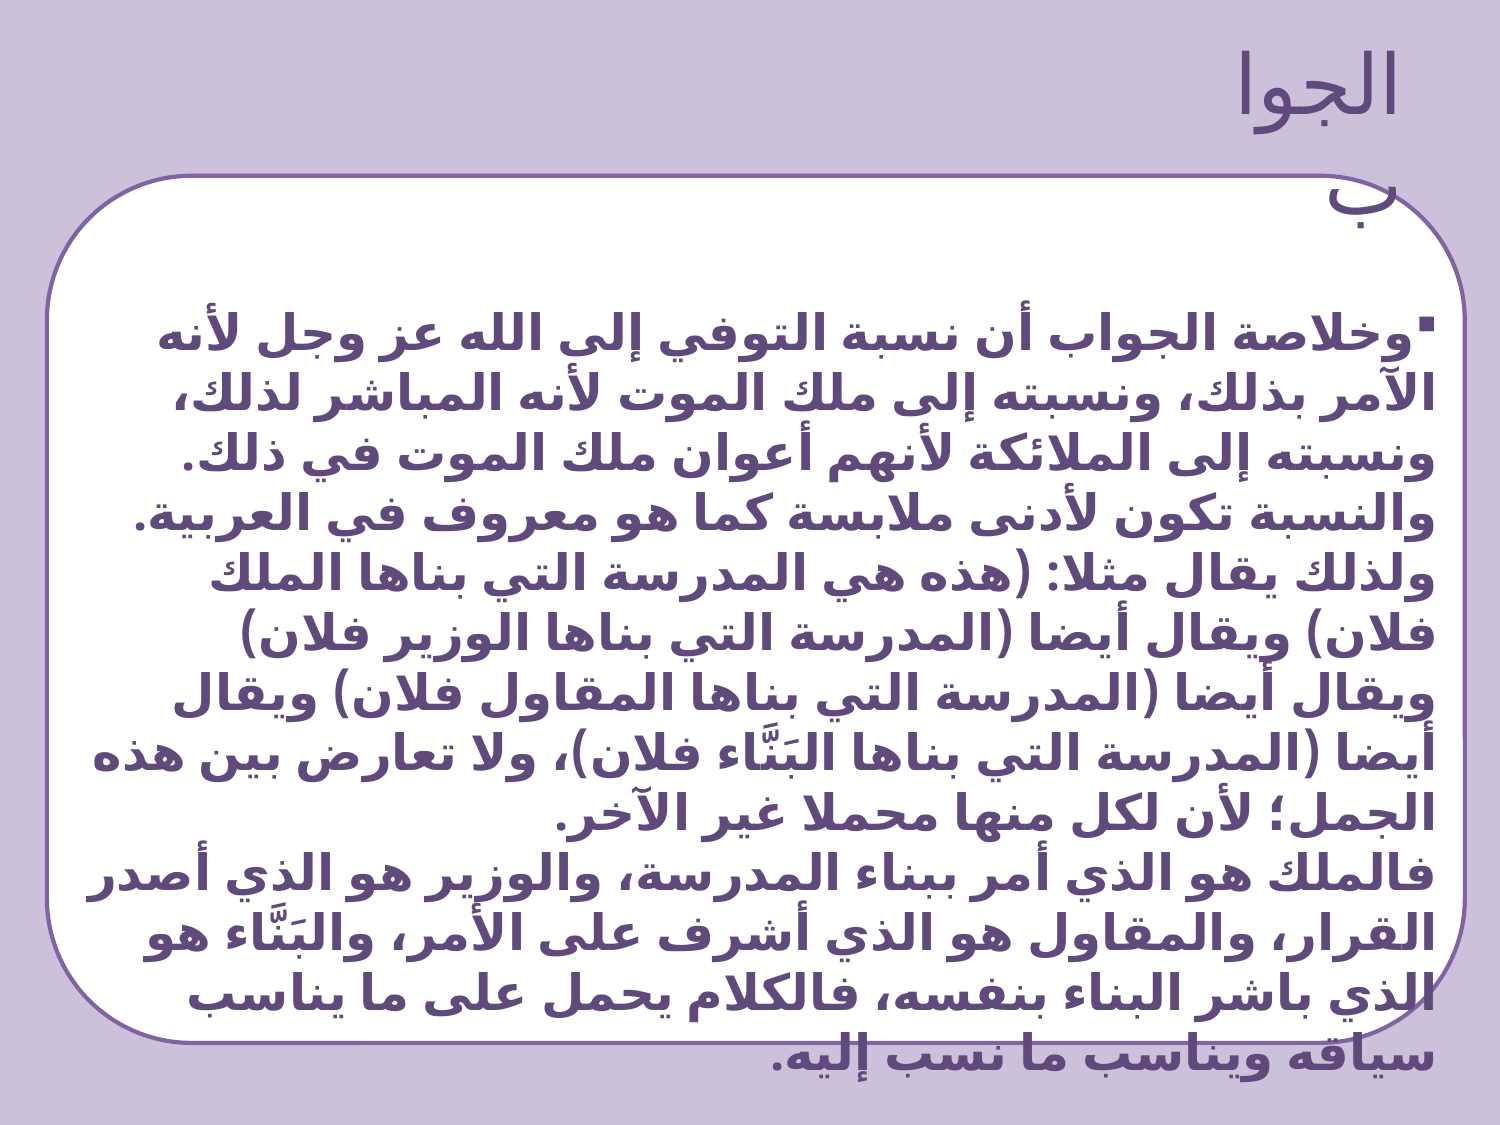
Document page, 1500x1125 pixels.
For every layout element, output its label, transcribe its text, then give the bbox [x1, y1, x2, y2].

text_box وخلاصة الجواب أن نسبة التوفي إلى الله عز وجل لأنه الآمر بذلك، ونسبته إلى ملك الموت لأنه المباشر لذلك، ونسبته إلى الملائكة لأنهم أعوان ملك الموت في ذلك. والنسبة تكون لأدنى ملابسة كما هو معروف في العربية. ولذلك يقال مثلا: (هذه هي المدرسة التي بناها الملك فلان) ويقال أيضا (المدرسة التي بناها الوزير فلان) ويقال أيضا (المدرسة التي بناها المقاول فلان) ويقال أيضا (المدرسة التي بناها البَنَّاء فلان)، ولا تعارض بين هذه الجمل؛ لأن لكل منها محملا غير الآخر. فالملك هو الذي أمر ببناء المدرسة، والوزير هو الذي أصدر القرار، والمقاول هو الذي أشرف على الأمر، والبَنَّاء هو الذي باشر البناء بنفسه، فالكلام يحمل على ما يناسب سياقه ويناسب ما نسب إليه. [70, 292, 1454, 1125]
text_box الجواب [1183, 23, 1418, 239]
text_box [44, 173, 1467, 981]
